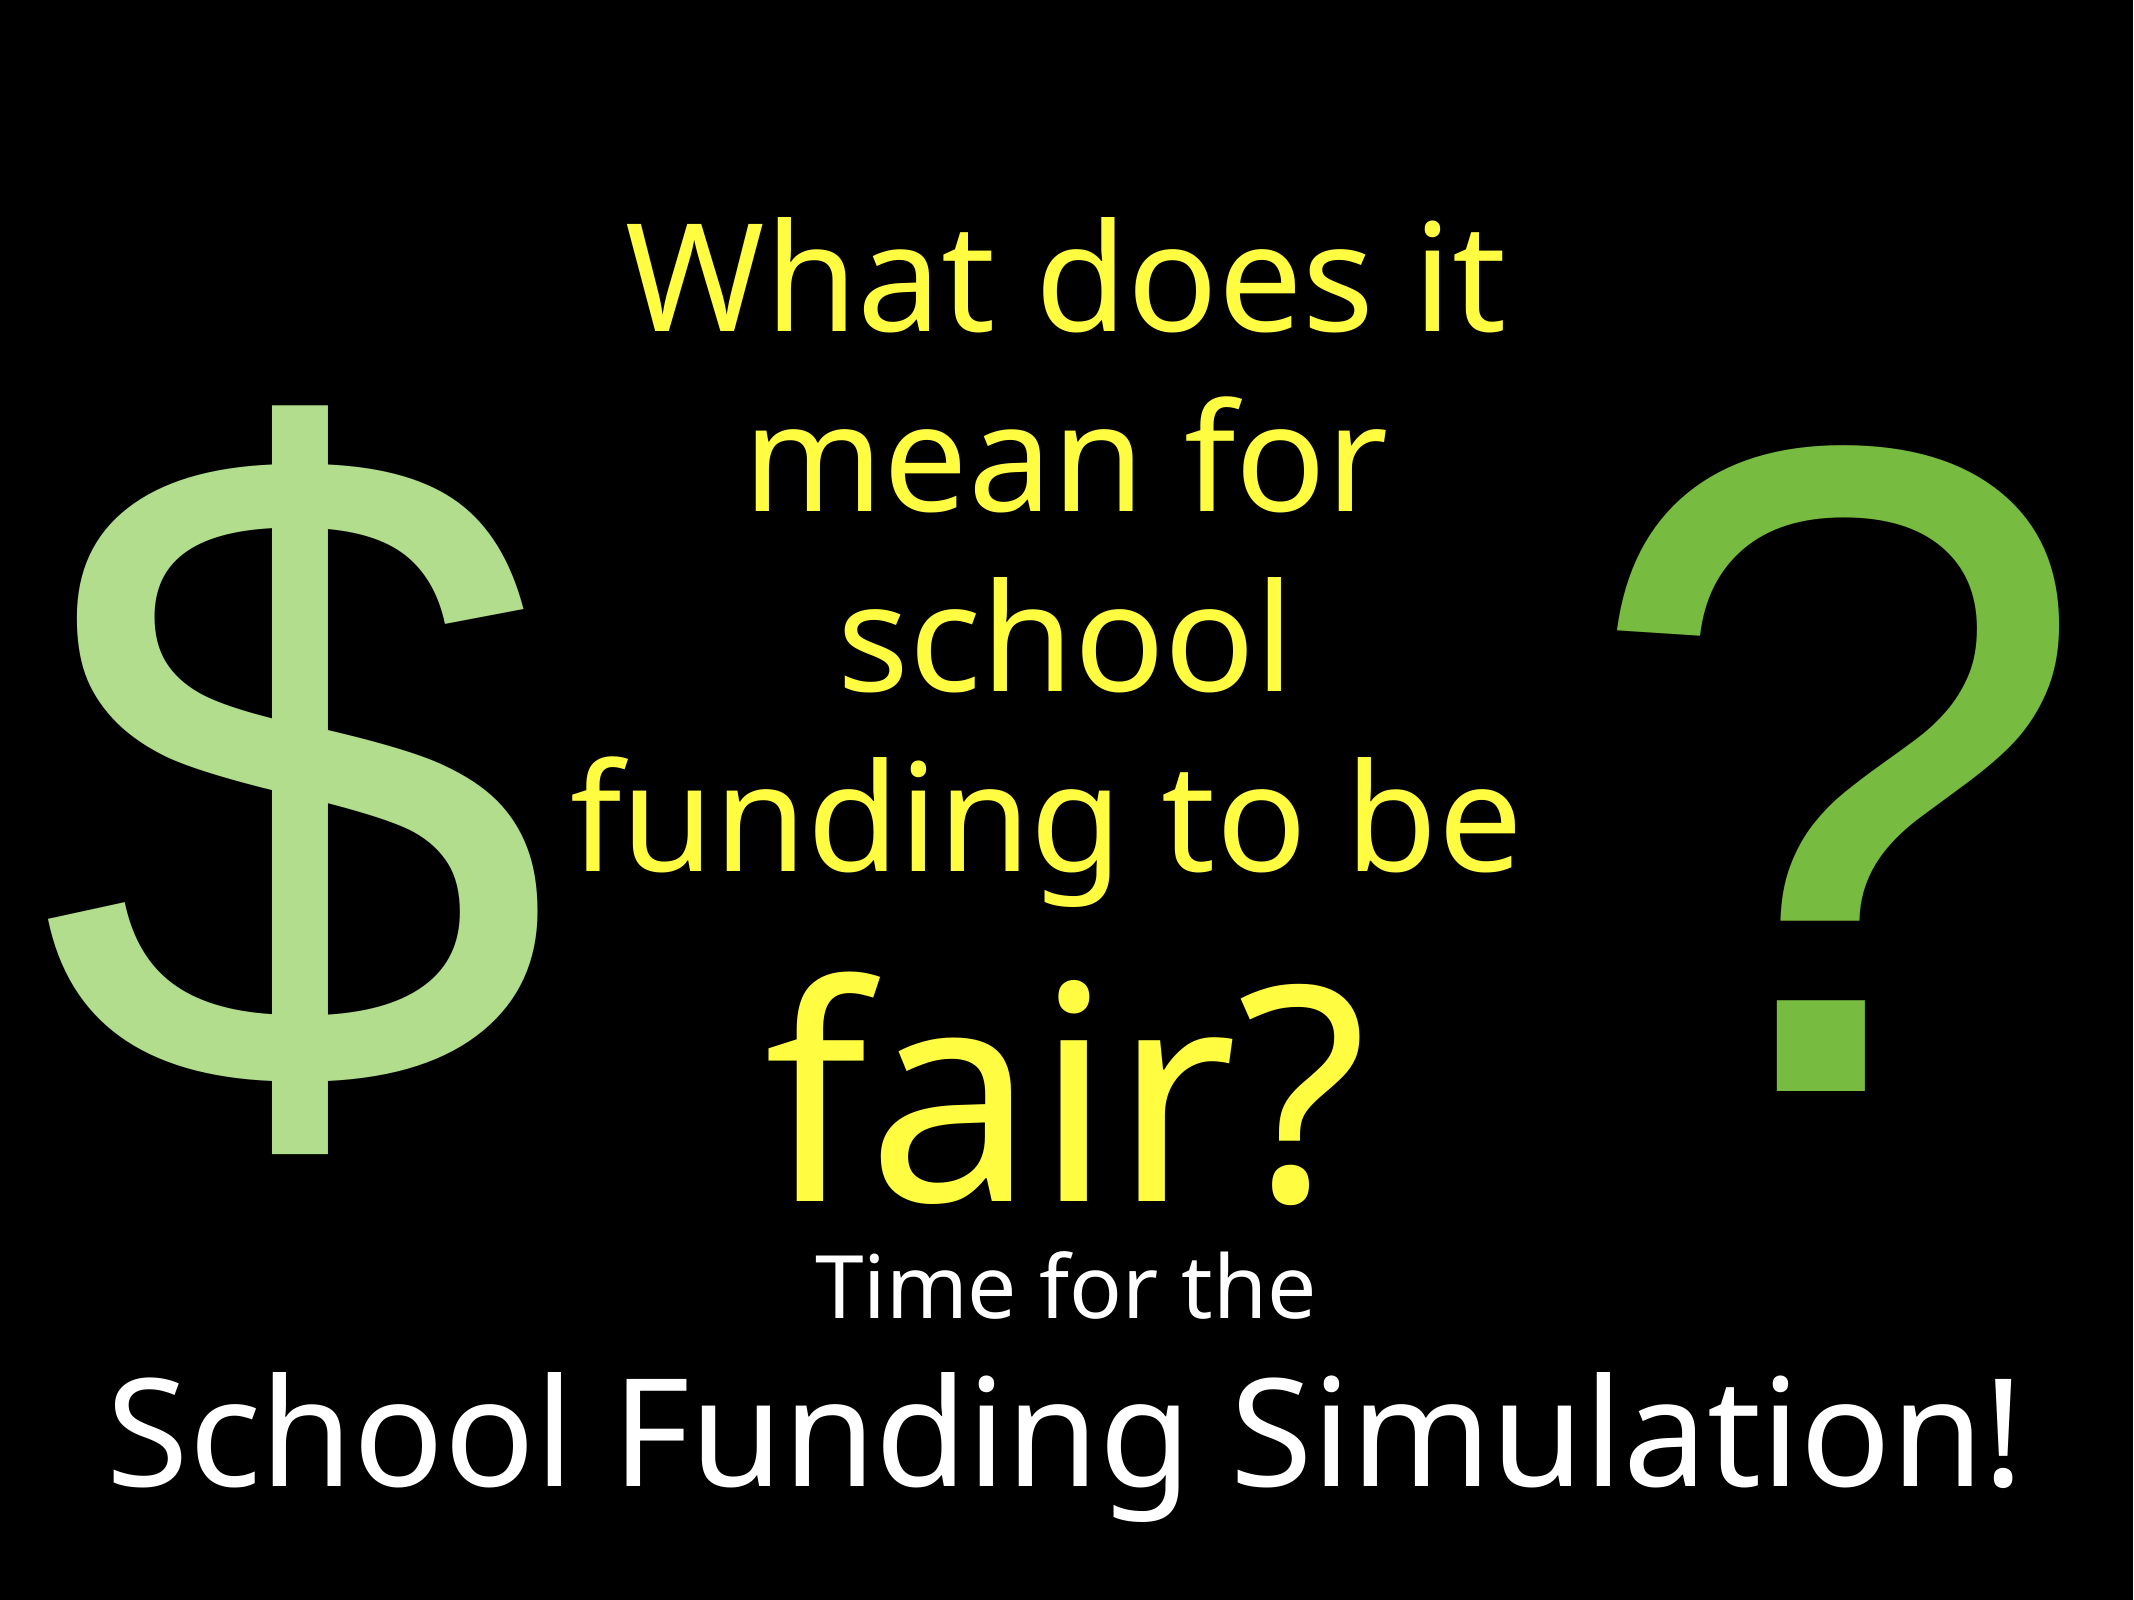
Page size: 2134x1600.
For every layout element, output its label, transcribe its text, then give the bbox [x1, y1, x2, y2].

text_box Time for the School Funding Simulation! [98, 1223, 2034, 1525]
text_box ? [1570, 158, 2103, 1285]
text_box $ [29, 157, 562, 1284]
text_box What does it mean for school funding to be fair? [562, 173, 1570, 1223]
